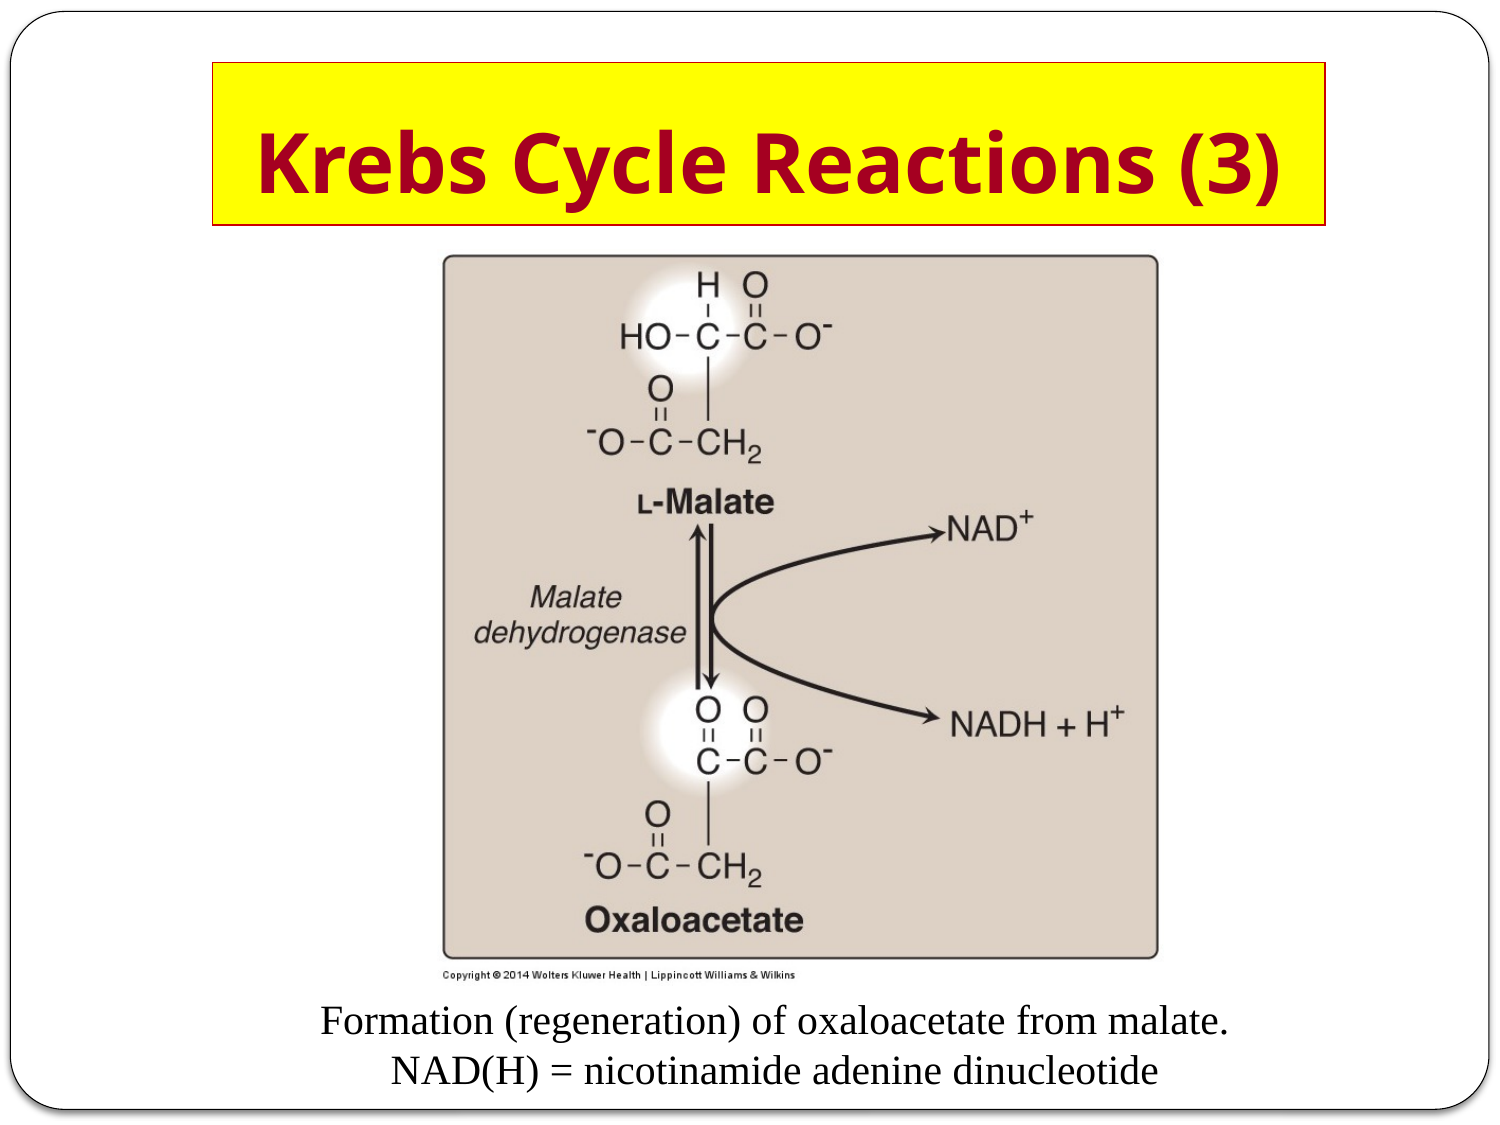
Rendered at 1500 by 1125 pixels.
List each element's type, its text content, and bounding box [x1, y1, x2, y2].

title Krebs Cycle Reactions (3) [212, 62, 1326, 226]
picture [437, 249, 1165, 986]
text_box Formation (regeneration) of oxaloacetate from malate. NAD(H) = nicotinamide adenine dinucleotide [125, 985, 1425, 1100]
